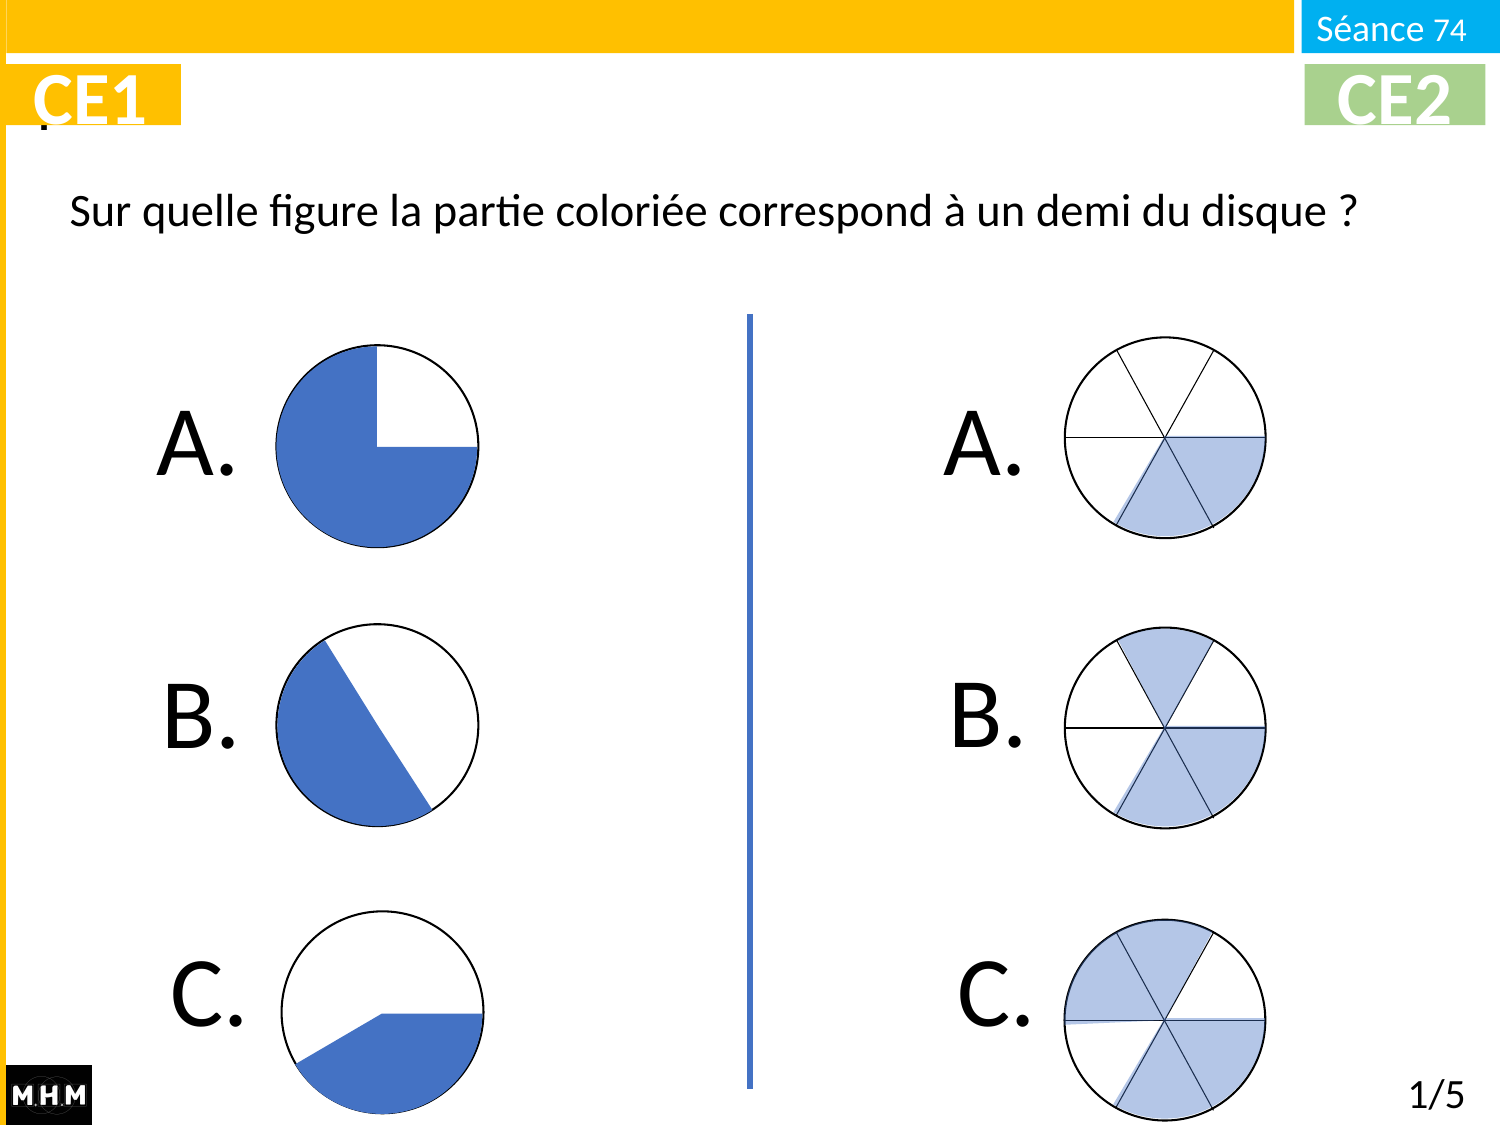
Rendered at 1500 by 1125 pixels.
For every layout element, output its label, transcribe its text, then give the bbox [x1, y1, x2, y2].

text_box [275, 345, 479, 549]
text_box CE2 [1303, 63, 1487, 126]
text_box A. [928, 367, 1064, 503]
text_box C. [942, 919, 1064, 1054]
text_box [293, 1012, 484, 1115]
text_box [1064, 919, 1266, 1121]
picture [6, 1065, 92, 1125]
list 1/5 [1373, 1064, 1500, 1125]
text_box A. [141, 368, 292, 503]
text_box B. [146, 640, 297, 776]
text_box [280, 910, 485, 1063]
text_box [275, 623, 480, 810]
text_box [1064, 337, 1266, 539]
title Sur quelle figure la partie coloriée correspond à un demi du disque ? [45, 161, 1395, 261]
text_box C. [155, 919, 306, 1055]
text_box B. [933, 640, 1064, 776]
text_box [276, 638, 434, 828]
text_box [1064, 627, 1266, 829]
text_box CE1 [0, 63, 182, 126]
text_box [336, 344, 480, 510]
